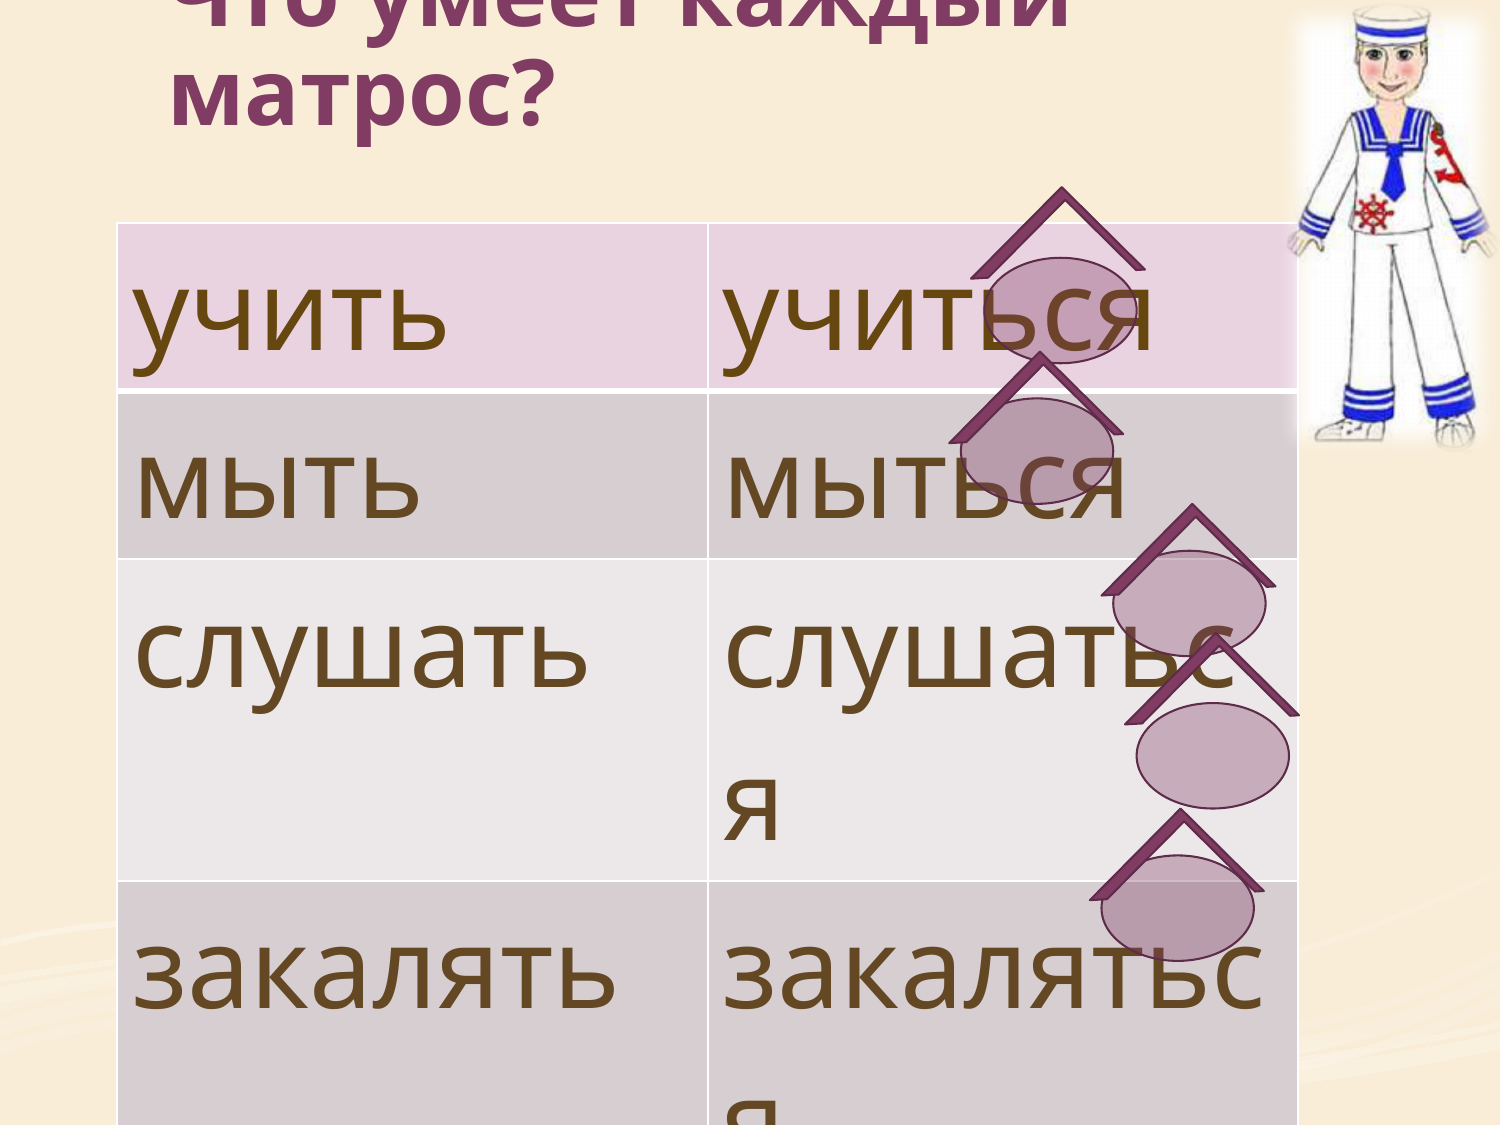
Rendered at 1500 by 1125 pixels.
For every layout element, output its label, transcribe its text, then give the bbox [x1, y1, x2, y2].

text_box [1088, 807, 1265, 902]
text_box [983, 256, 1138, 365]
text_box [948, 350, 1125, 445]
text_box [1124, 632, 1300, 726]
table_cell слушать [118, 560, 707, 880]
table_cell закалять [118, 882, 707, 1125]
text_box [1112, 549, 1267, 658]
table_header учить [118, 224, 707, 388]
table_cell мыть [118, 394, 707, 558]
title Что умеет каждый матрос? [152, 0, 1277, 153]
text_box [1100, 503, 1277, 597]
text_box [1135, 702, 1291, 810]
table_header учиться [709, 224, 1277, 388]
table_cell мыться [709, 394, 1297, 558]
text_box [970, 186, 1146, 280]
picture [1277, 0, 1500, 458]
text_box [959, 397, 1115, 505]
text_box [1100, 854, 1255, 962]
table_cell слушаться [709, 560, 1297, 880]
table_cell закаляться [709, 882, 1297, 1125]
